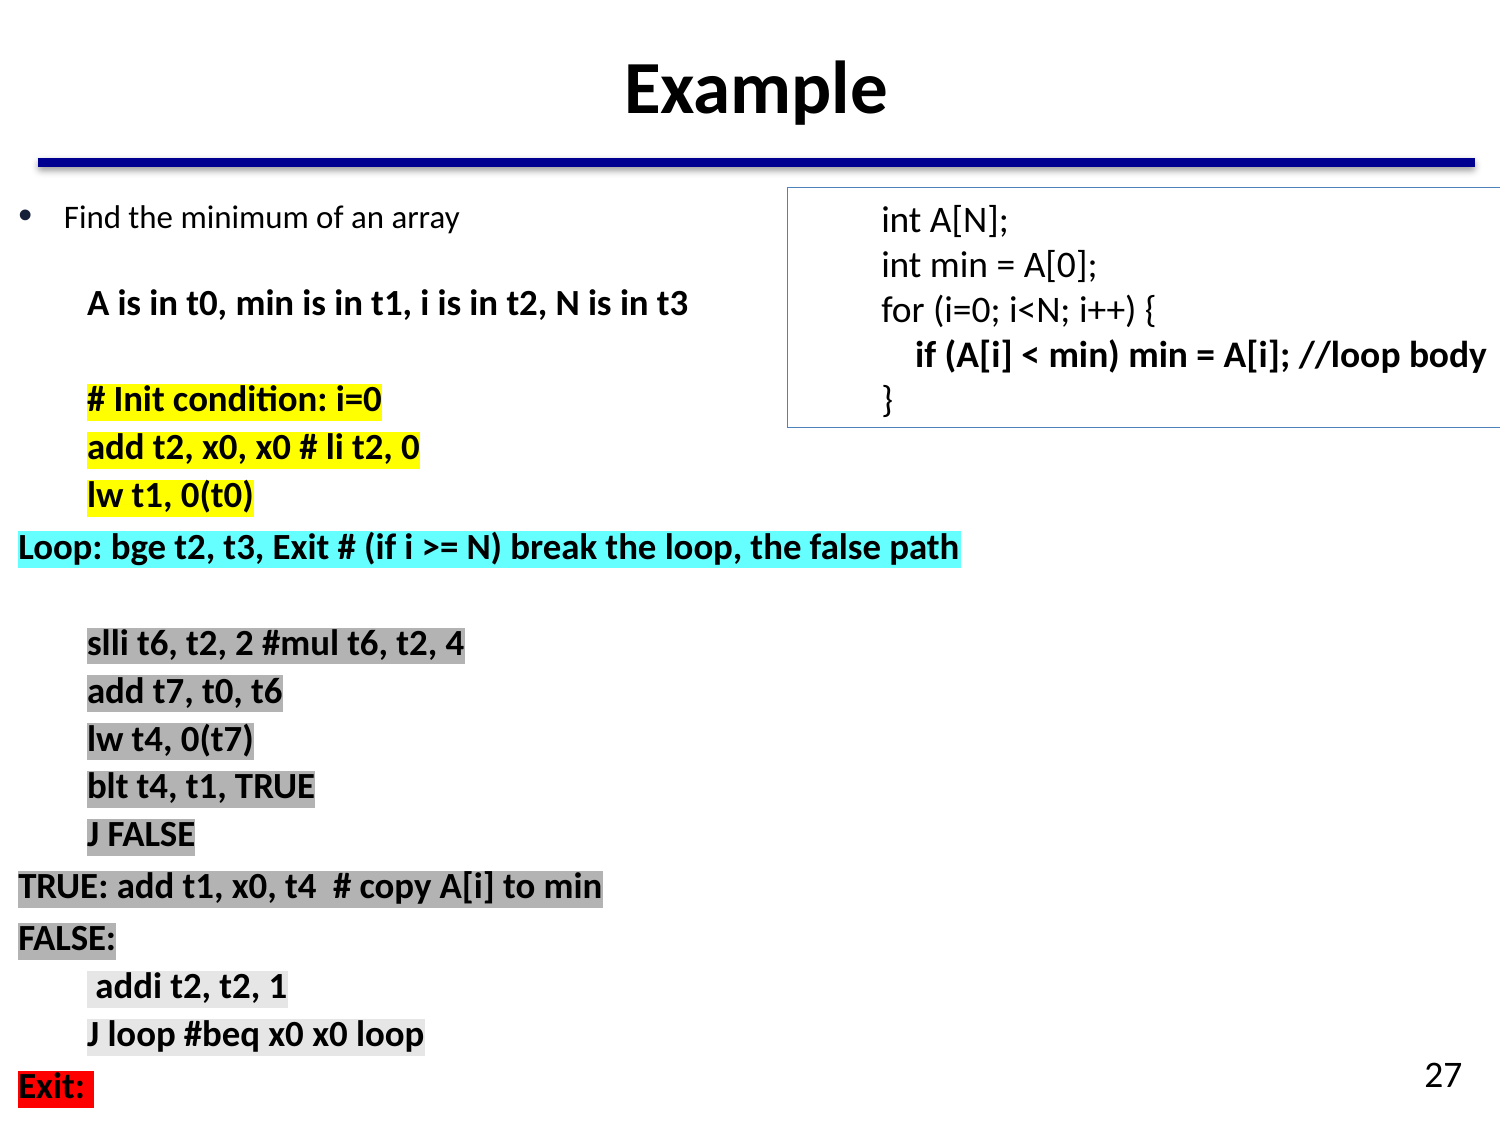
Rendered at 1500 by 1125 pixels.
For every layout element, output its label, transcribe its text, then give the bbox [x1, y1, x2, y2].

list Find the minimum of an array A is in t0, min is in t1, i is in t2, N is in t3 # Init condition: i=0 add t2, x0, x0 # li t2, 0 lw t1, 0(t0) Loop: bge t2, t3, Exit # (if i >= N) break the loop, the false path slli t6, t2, 2 #mul t6, t2, 4 add t7, t0, t6 lw t4, 0(t7) blt t4, t1, TRUE J FALSE TRUE: add t1, x0, t4 # copy A[i] to min FALSE: addi t2, t2, 1 J loop #beq x0 x0 loop Exit: [3, 187, 1441, 1125]
slide_number 27 [1127, 1042, 1478, 1103]
text_box int A[N]; int min = A[0]; for (i=0; i<N; i++) { if (A[i] < min) min = A[i]; //loop body } [787, 187, 1500, 428]
title Example [37, 24, 1475, 143]
